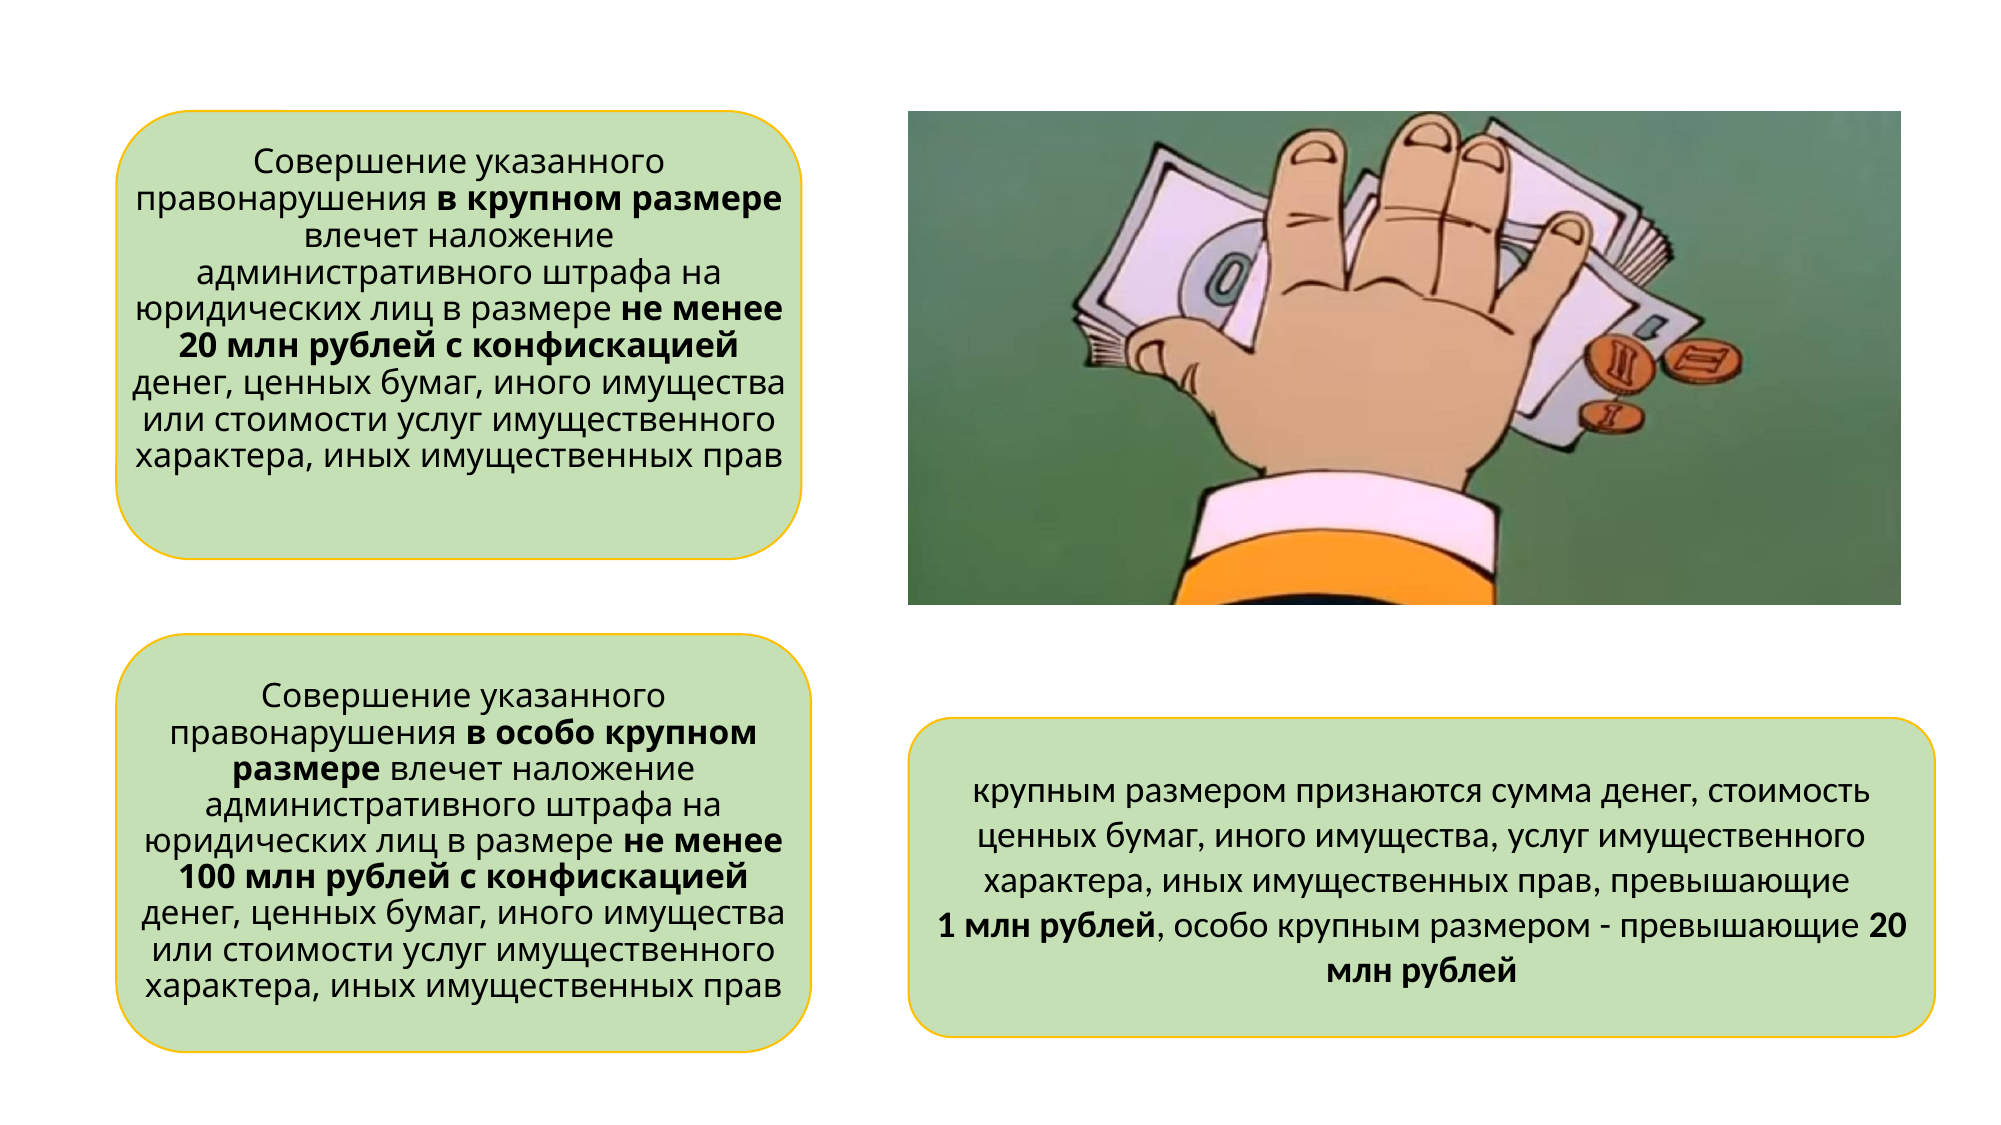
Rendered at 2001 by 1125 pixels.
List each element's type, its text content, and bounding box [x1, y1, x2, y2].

text_box [120, 511, 798, 561]
text_box [803, 674, 813, 1018]
list Совершение указанного правонарушения в крупном размере влечет наложение административного штрафа на юридических лиц в размере не менее 20 млн рублей с конфискацией денег, ценных бумаг, иного имущества или стоимости услуг имущественного характера, иных имущественных прав [116, 137, 802, 511]
text_box крупным размером признаются сумма денег, стоимость ценных бумаг, иного имущества, услуг имущественного характера, иных имущественных прав, превышающие 1 млн рублей, особо крупным размером - превышающие 20 млн рублей [907, 716, 1937, 1039]
picture [908, 111, 1901, 605]
text_box [133, 109, 785, 137]
text_box [115, 668, 125, 1019]
title Совершение указанного правонарушения в особо крупном размере влечет наложение административного штрафа на юридических лиц в размере не менее 100 млн рублей с конфискацией денег, ценных бумаг, иного имущества или стоимости услуг имущественного характера, иных имущественных прав [125, 634, 803, 1080]
